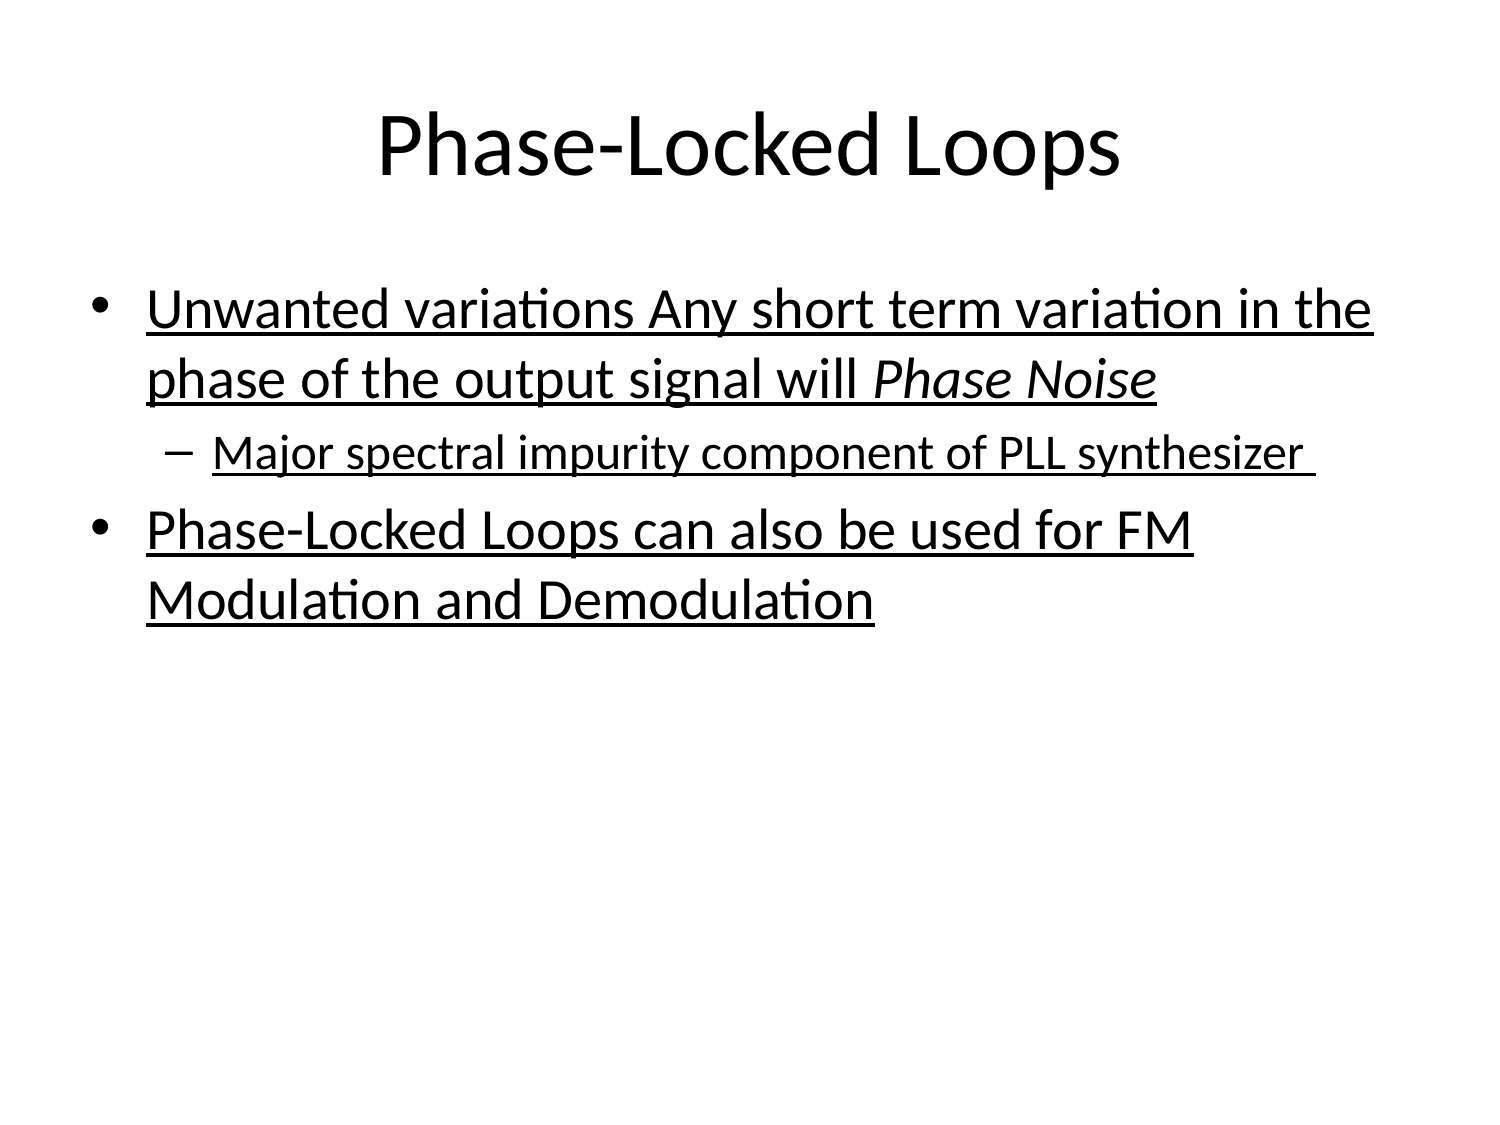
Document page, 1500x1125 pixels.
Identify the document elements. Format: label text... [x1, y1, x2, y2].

list Unwanted variations Any short term variation in the phase of the output signal will Phase Noise Major spectral impurity component of PLL synthesizer Phase-Locked Loops can also be used for FM Modulation and Demodulation [75, 262, 1425, 1005]
title Phase-Locked Loops [75, 45, 1425, 233]
